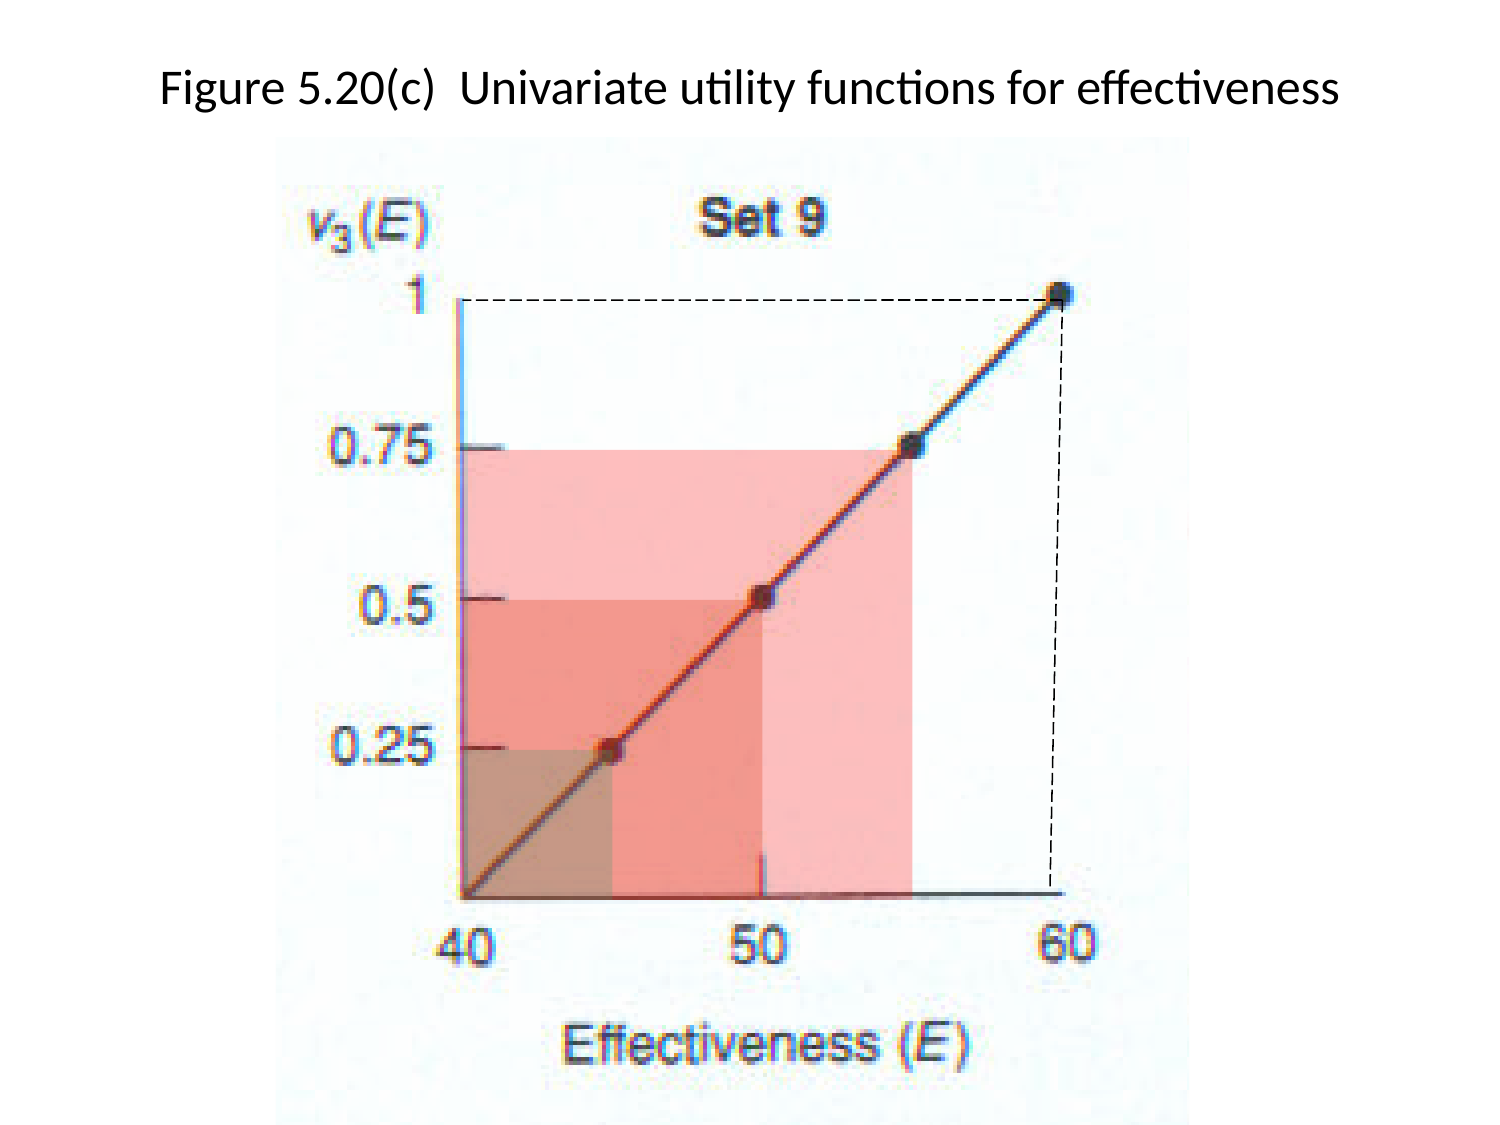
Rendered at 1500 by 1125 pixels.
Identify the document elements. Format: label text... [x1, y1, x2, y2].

picture [275, 137, 1190, 1125]
title Figure 5.20(c) Univariate utility functions for effectiveness [75, 45, 1425, 125]
